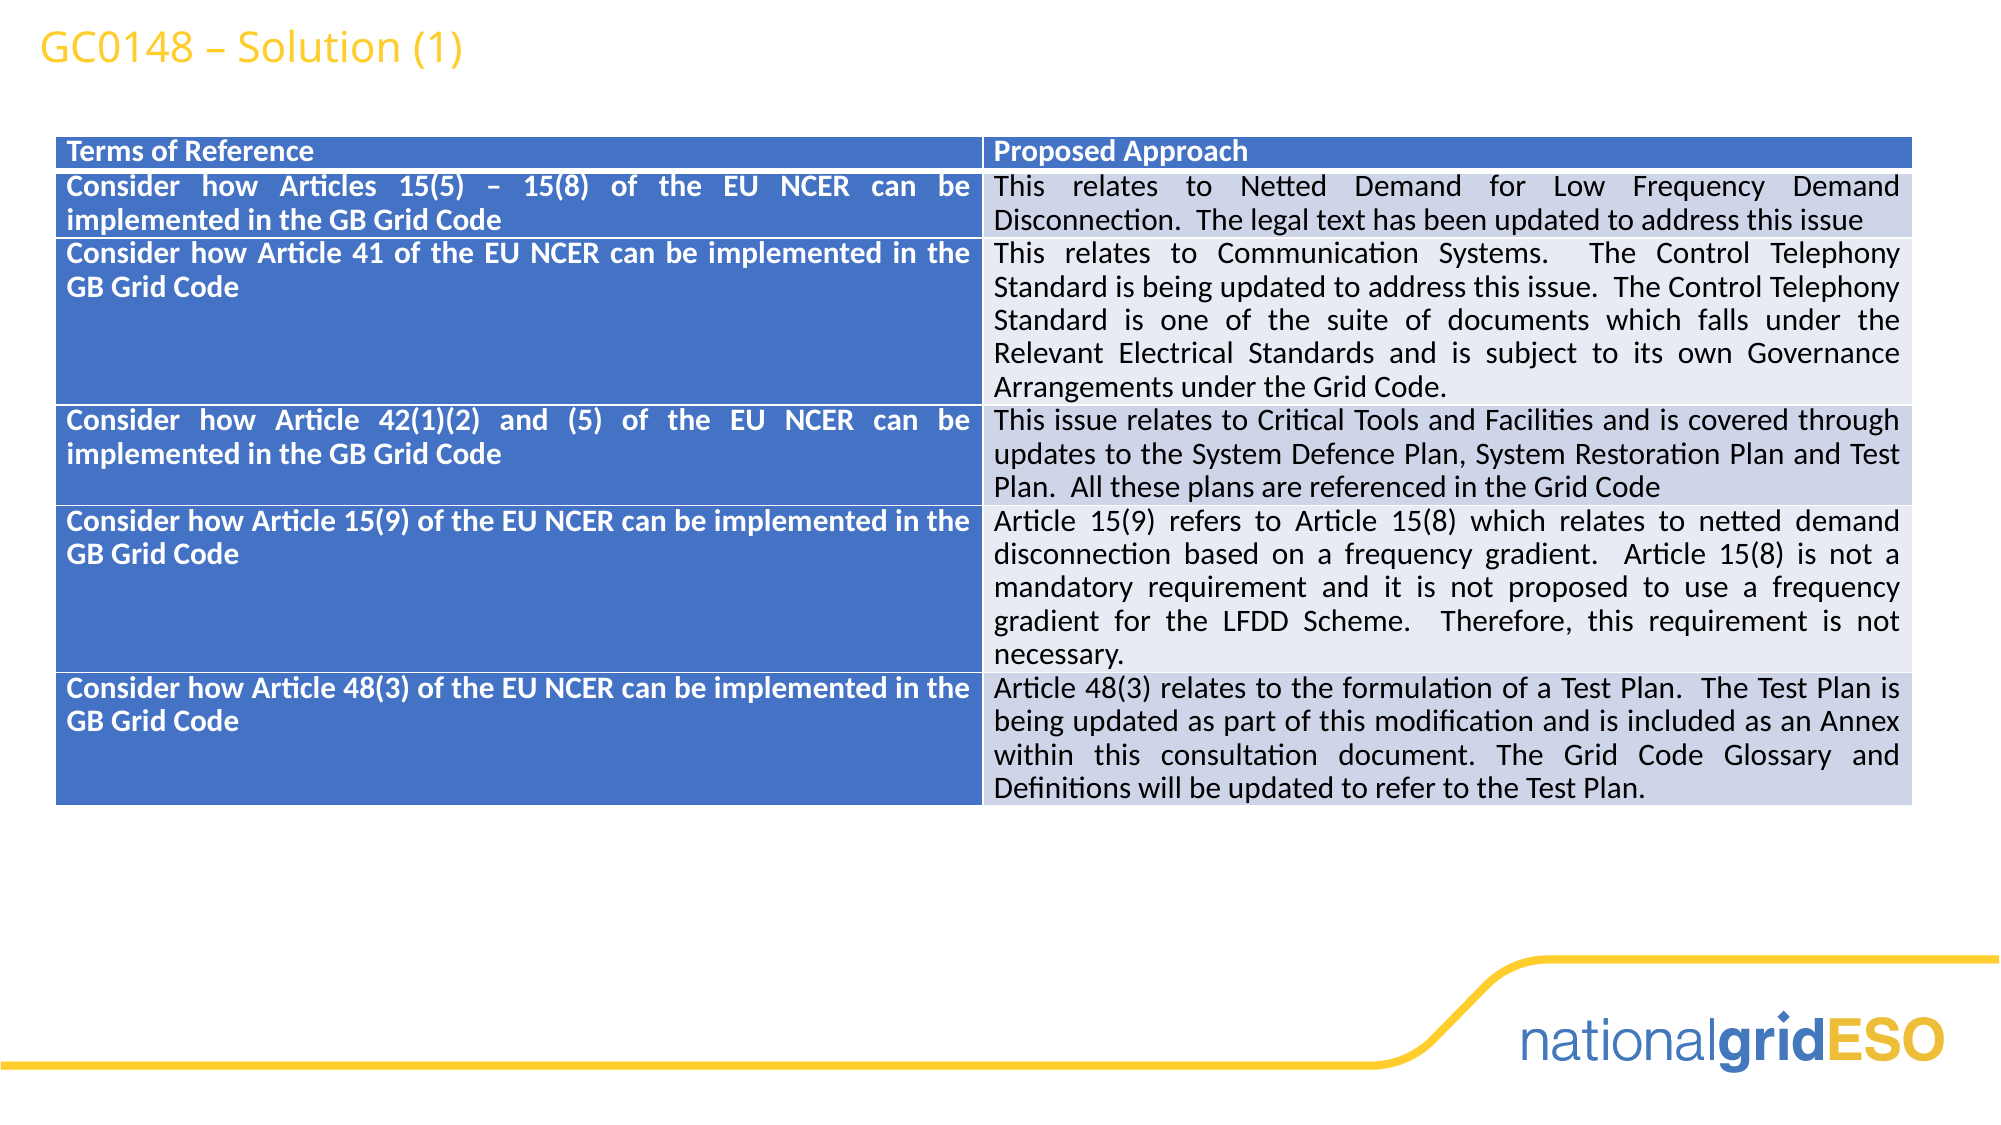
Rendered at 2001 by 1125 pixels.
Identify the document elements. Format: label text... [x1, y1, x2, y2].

table_header Proposed Approach [984, 137, 1912, 168]
table_cell Consider how Article 42(1)(2) and (5) of the EU NCER can be implemented in the GB Grid Code [56, 406, 982, 505]
table_cell Consider how Article 41 of the EU NCER can be implemented in the GB Grid Code [56, 239, 982, 404]
table_cell This issue relates to Critical Tools and Facilities and is covered through updates to the System Defence Plan, System Restoration Plan and Test Plan. All these plans are referenced in the Grid Code [984, 406, 1912, 505]
table_cell Article 15(9) refers to Article 15(8) which relates to netted demand disconnection based on a frequency gradient. Article 15(8) is not a mandatory requirement and it is not proposed to use a frequency gradient for the LFDD Scheme. Therefore, this requirement is not necessary. [984, 506, 1912, 672]
title GC0148 – Solution (1) [24, 18, 1750, 137]
table_cell Article 48(3) relates to the formulation of a Test Plan. The Test Plan is being updated as part of this modification and is included as an Annex within this consultation document. The Grid Code Glossary and Definitions will be updated to refer to the Test Plan. [984, 673, 1912, 805]
table_cell Consider how Articles 15(5) – 15(8) of the EU NCER can be implemented in the GB Grid Code [56, 174, 982, 237]
table_cell This relates to Netted Demand for Low Frequency Demand Disconnection. The legal text has been updated to address this issue [984, 174, 1912, 237]
table_header Terms of Reference [56, 137, 982, 168]
table_cell Consider how Article 48(3) of the EU NCER can be implemented in the GB Grid Code [56, 673, 982, 805]
table_cell This relates to Communication Systems. The Control Telephony Standard is being updated to address this issue. The Control Telephony Standard is one of the suite of documents which falls under the Relevant Electrical Standards and is subject to its own Governance Arrangements under the Grid Code. [984, 239, 1912, 404]
table_cell Consider how Article 15(9) of the EU NCER can be implemented in the GB Grid Code [56, 506, 982, 672]
picture [0, 949, 2000, 1121]
